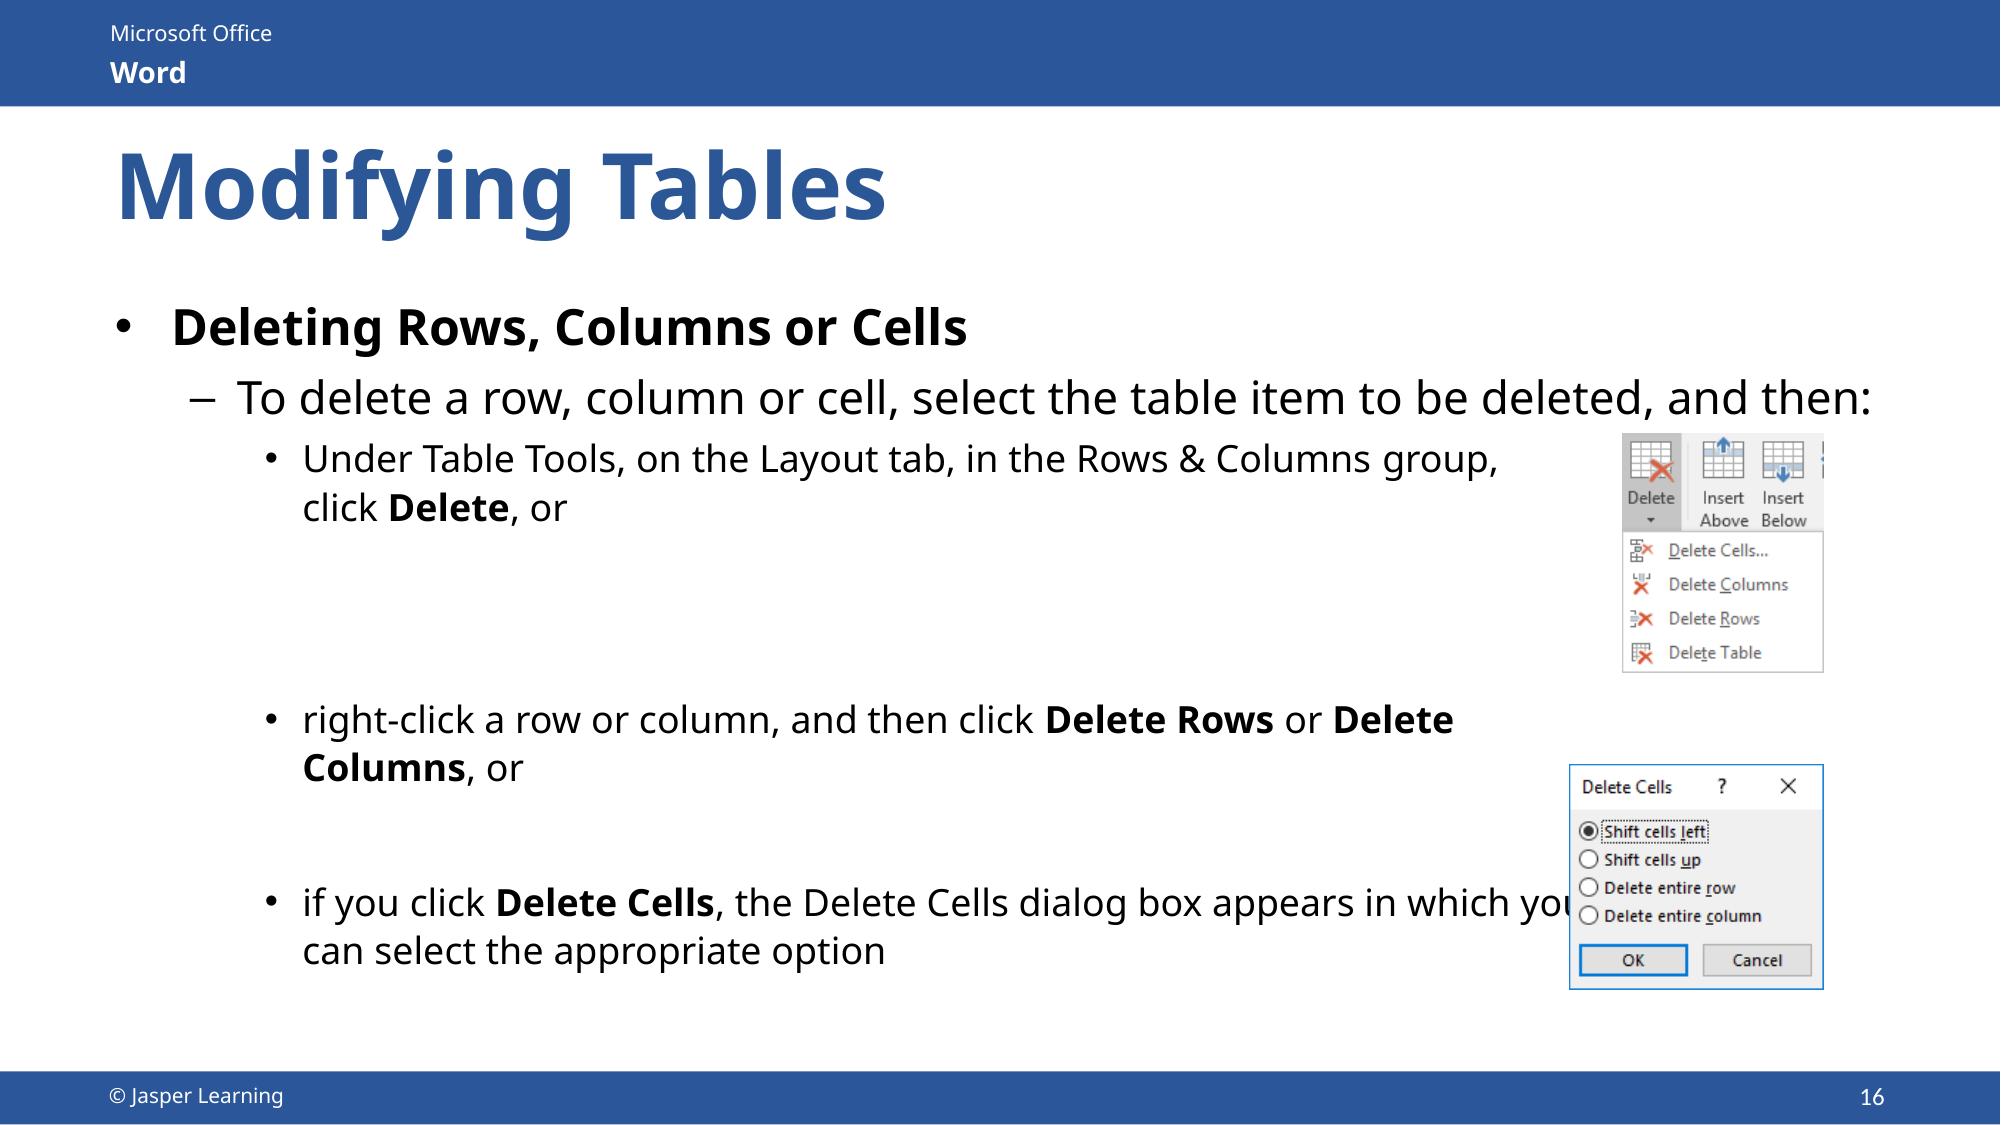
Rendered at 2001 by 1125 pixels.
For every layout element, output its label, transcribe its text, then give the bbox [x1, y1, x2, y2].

list Deleting Rows, Columns or Cells To delete a row, column or cell, select the table item to be deleted, and then: Under Table Tools, on the Layout tab, in the Rows & Columns group, click Delete, or right-click a row or column, and then click Delete Rows or Delete Columns, or if you click Delete Cells, the Delete Cells dialog box appears in which you can select the appropriate option [99, 283, 1900, 1026]
footer © Jasper Learning [94, 1066, 769, 1125]
slide_number 16 [1433, 1065, 1900, 1125]
picture [1622, 433, 1824, 673]
picture [1568, 763, 1825, 990]
title Modifying Tables [99, 118, 1866, 248]
